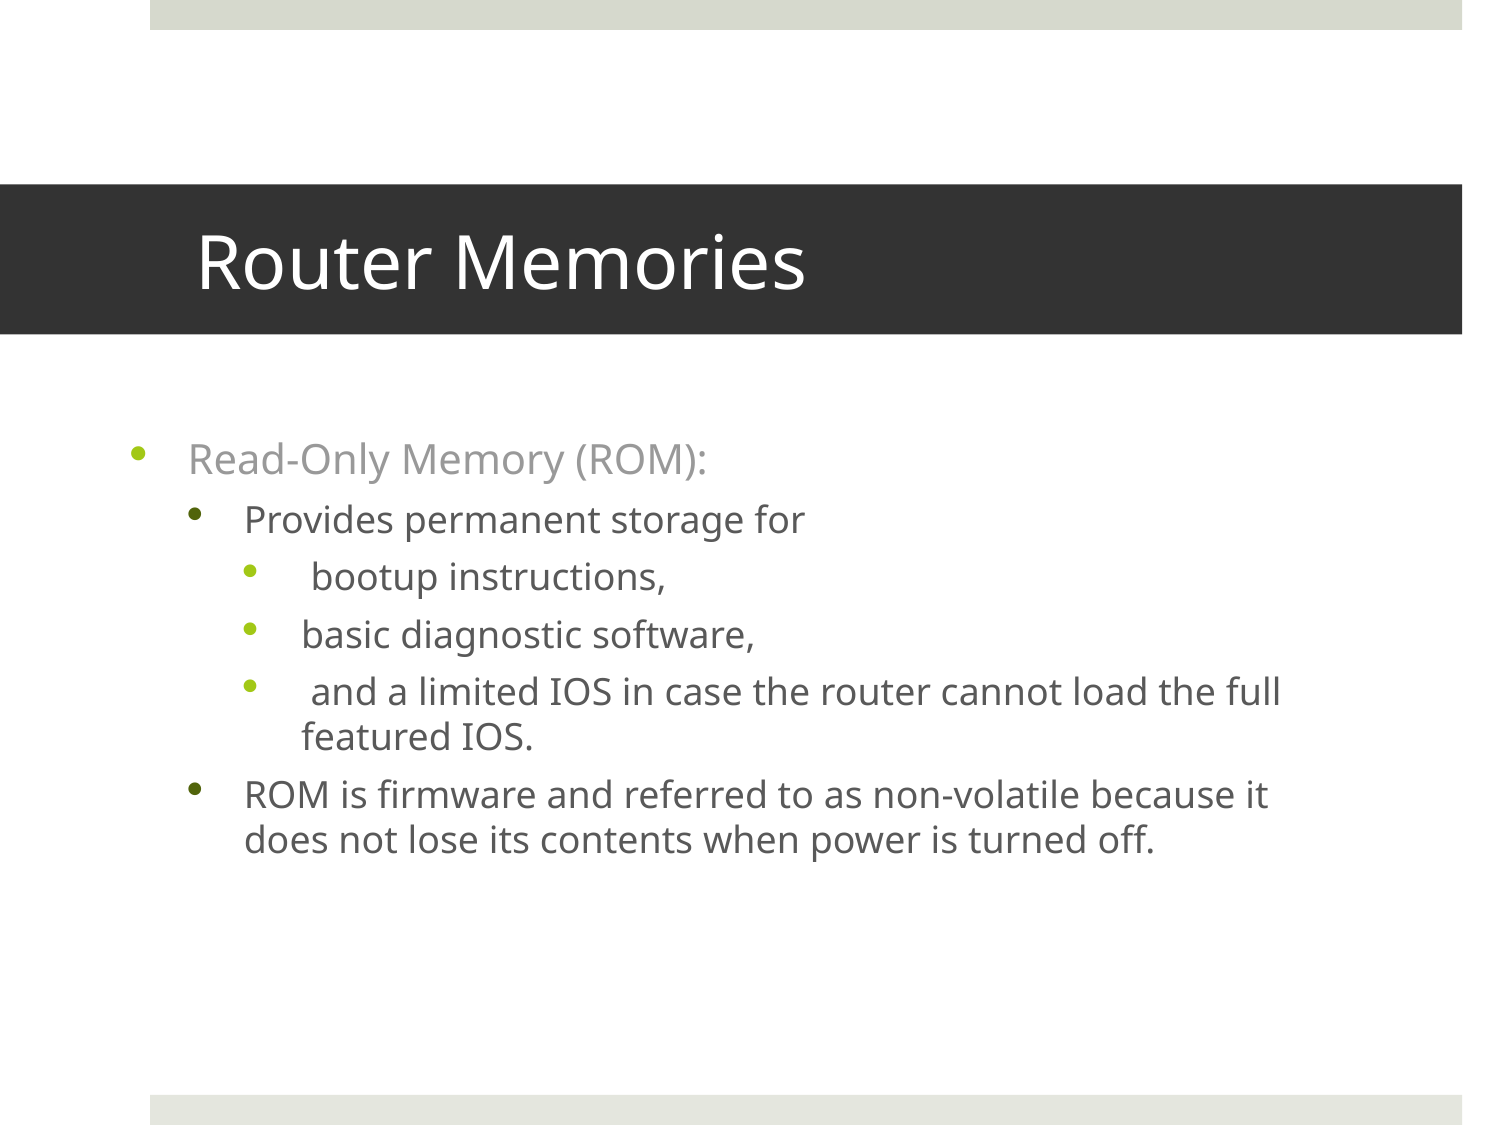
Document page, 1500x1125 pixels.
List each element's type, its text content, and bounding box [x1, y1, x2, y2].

list Read-Only Memory (ROM): Provides permanent storage for bootup instructions, basic diagnostic software, and a limited IOS in case the router cannot load the full featured IOS. ROM is firmware and referred to as non-volatile because it does not lose its contents when power is turned off. [116, 425, 1365, 1028]
title Router Memories [0, 184, 1463, 335]
